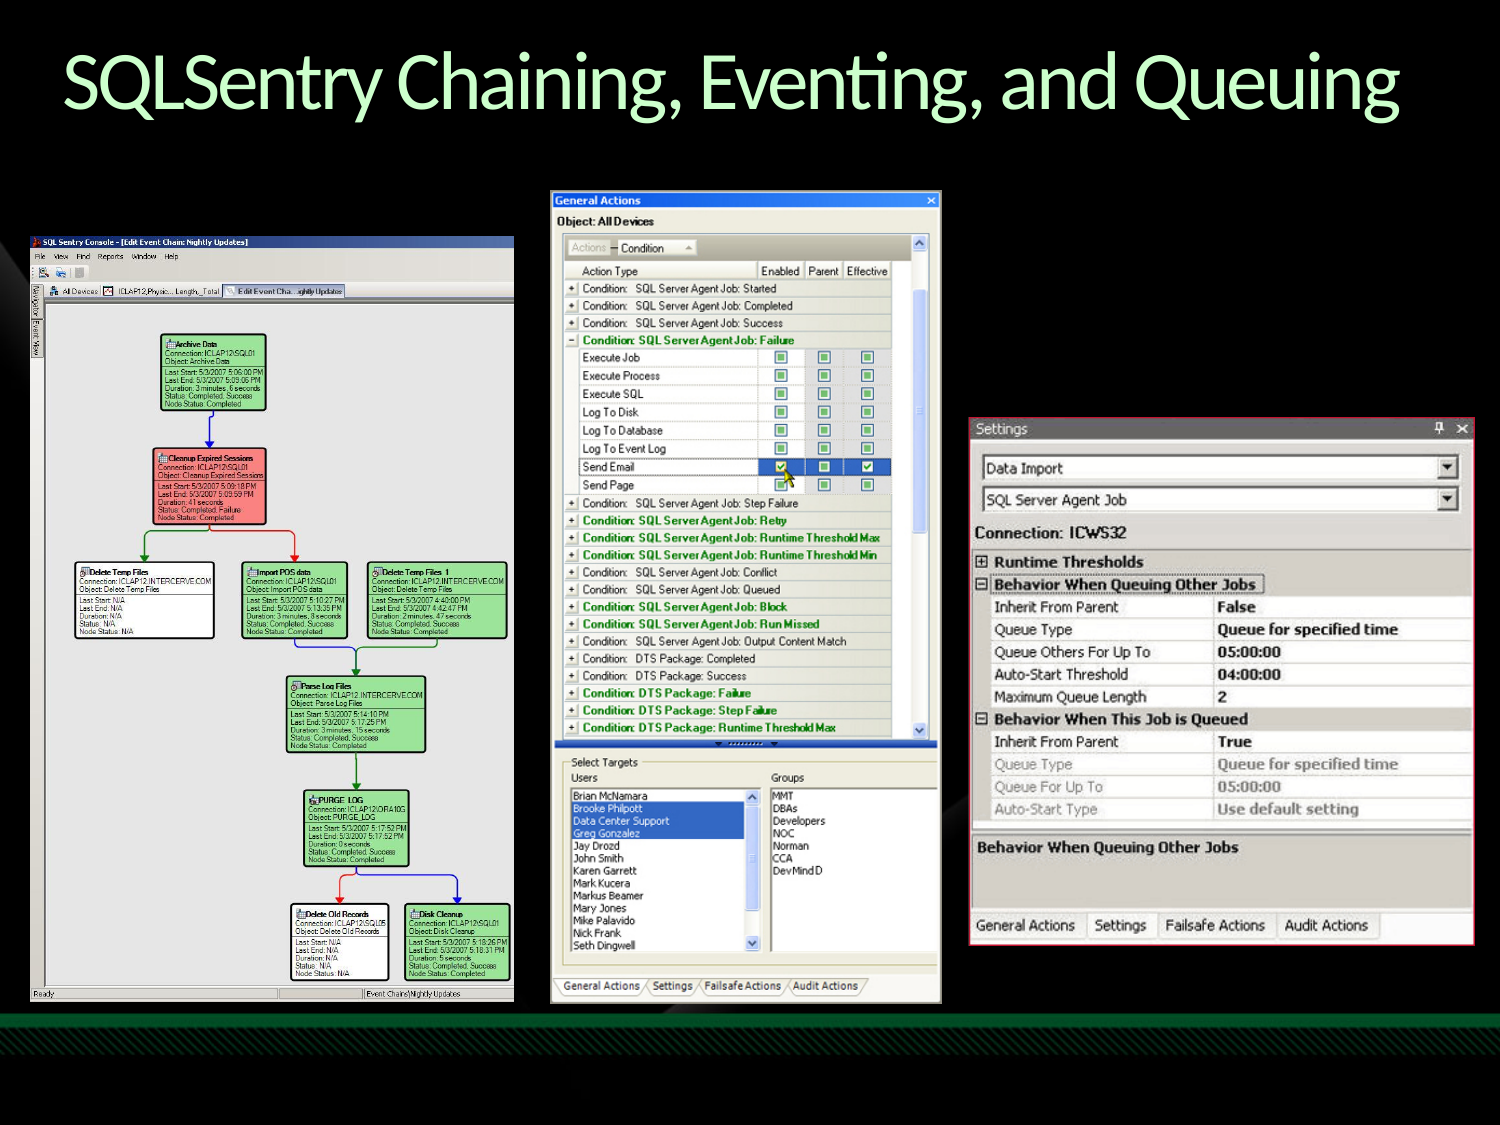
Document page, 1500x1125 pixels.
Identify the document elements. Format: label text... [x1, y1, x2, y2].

picture [0, 0, 1500, 1125]
title SQLSentry Chaining, Eventing, and Queuing [62, 37, 1438, 129]
